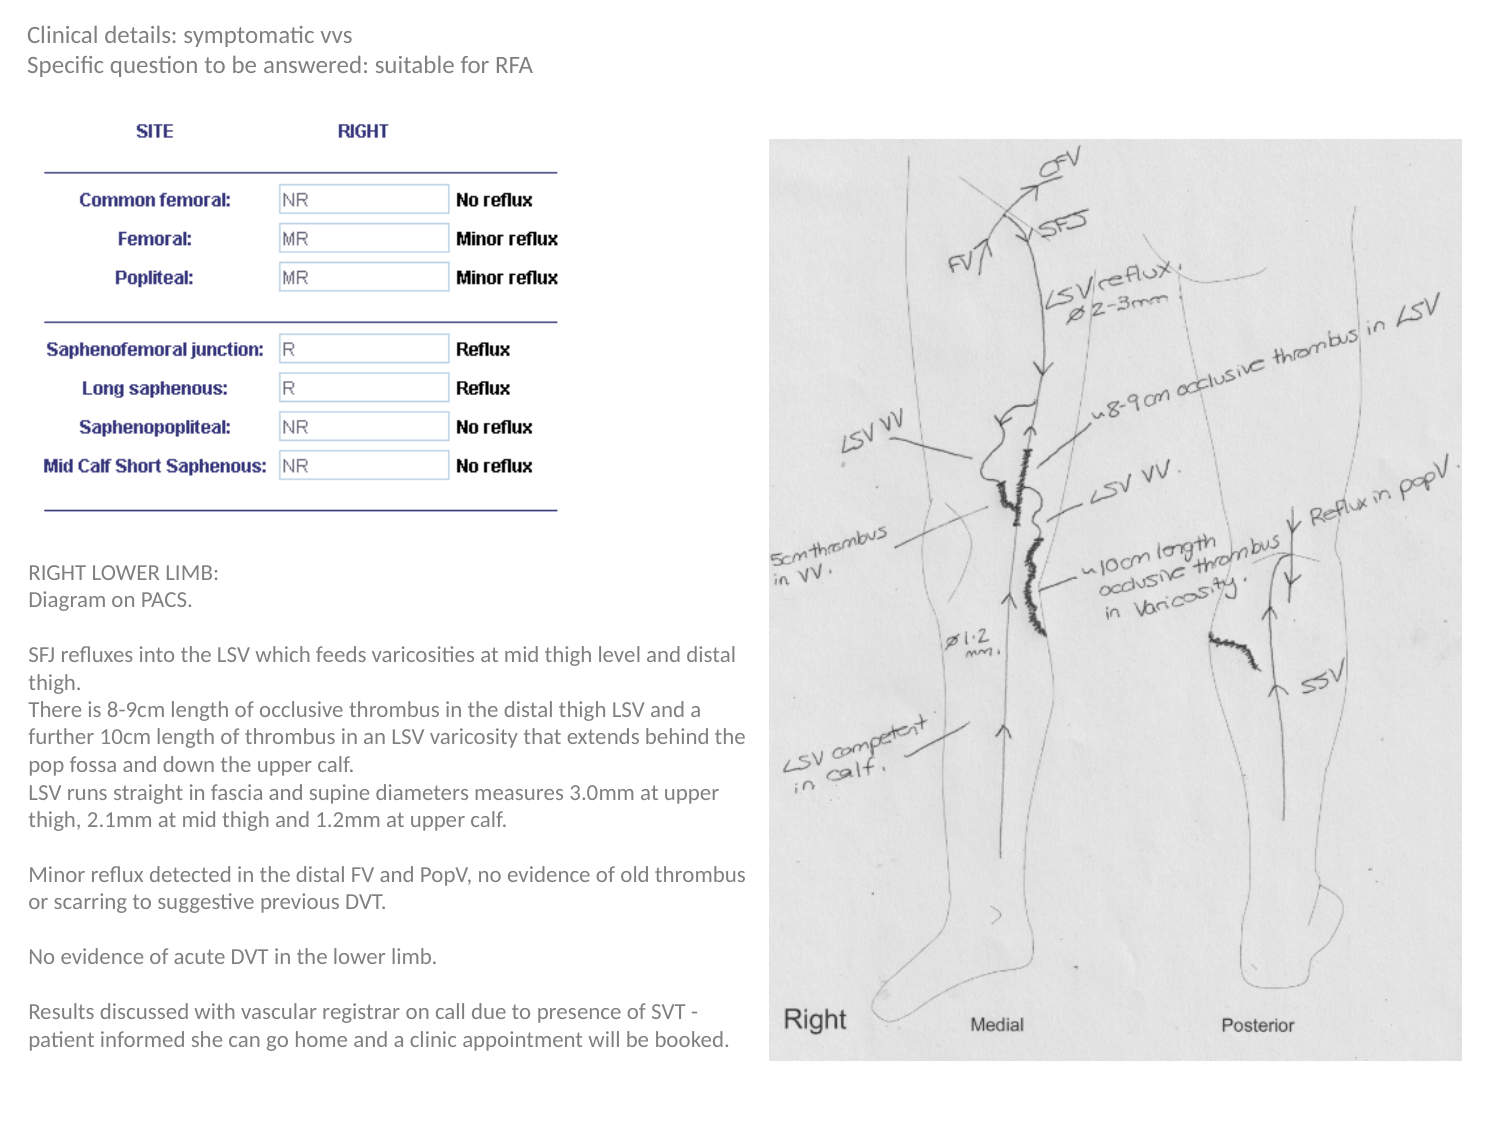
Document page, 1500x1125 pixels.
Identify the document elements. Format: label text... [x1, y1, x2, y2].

picture [25, 114, 589, 528]
text_box RIGHT LOWER LIMB: Diagram on PACS. SFJ refluxes into the LSV which feeds varicosities at mid thigh level and distal thigh. There is 8-9cm length of occlusive thrombus in the distal thigh LSV and a further 10cm length of thrombus in an LSV varicosity that extends behind the pop fossa and down the upper calf. LSV runs straight in fascia and supine diameters measures 3.0mm at upper thigh, 2.1mm at mid thigh and 1.2mm at upper calf. Minor reflux detected in the distal FV and PopV, no evidence of old thrombus or scarring to suggestive previous DVT. No evidence of acute DVT in the lower limb. Results discussed with vascular registrar on call due to presence of SVT - patient informed she can go home and a clinic appointment will be booked. [13, 550, 764, 1060]
text_box Clinical details: symptomatic vvs Specific question to be answered: suitable for RFA [12, 10, 763, 86]
picture [769, 139, 1462, 1061]
